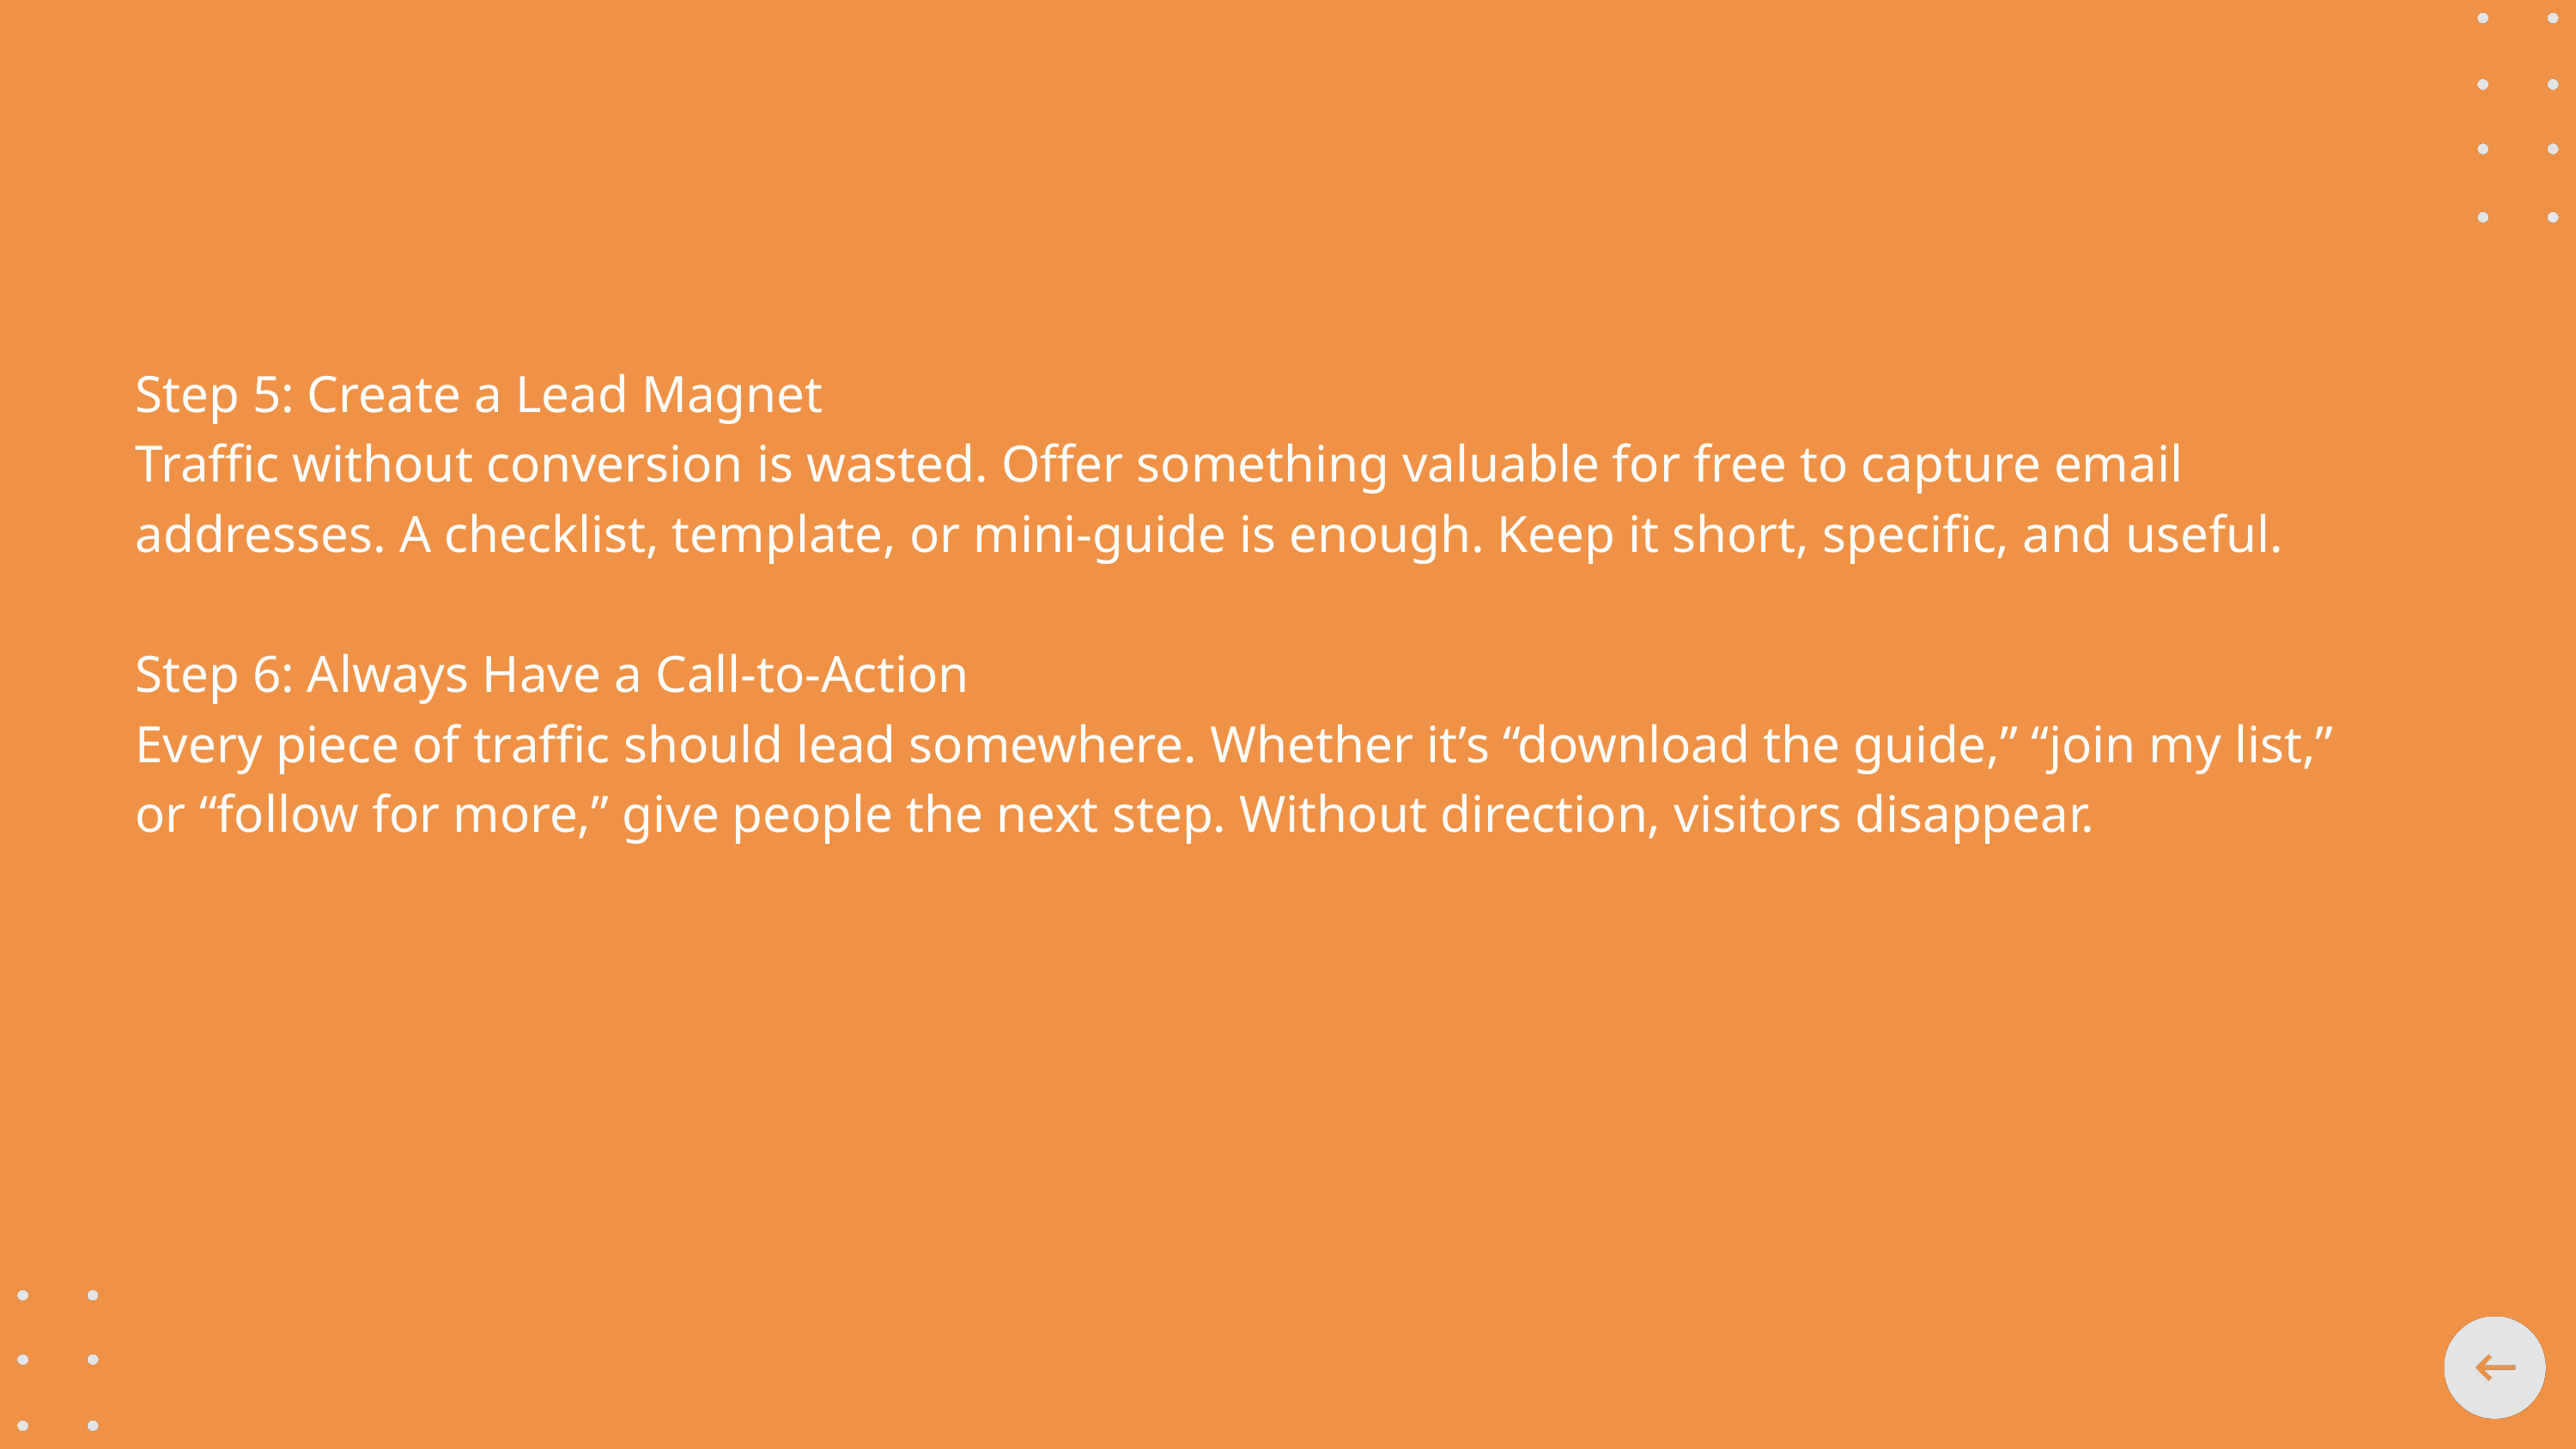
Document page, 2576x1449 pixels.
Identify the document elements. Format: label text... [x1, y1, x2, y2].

text_box [0, 1285, 103, 1449]
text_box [2444, 1316, 2547, 1419]
text_box [2470, 0, 2576, 227]
text_box Step 5: Create a Lead Magnet Traffic without conversion is wasted. Offer something valuable for free to capture email addresses. A checklist, template, or mini-guide is enough. Keep it short, specific, and useful. Step 6: Always Have a Call-to-Action Every piece of traffic should lead somewhere. Whether it’s “download the guide,” “join my list,” or “follow for more,” give people the next step. Without direction, visitors disappear. [135, 351, 2381, 913]
